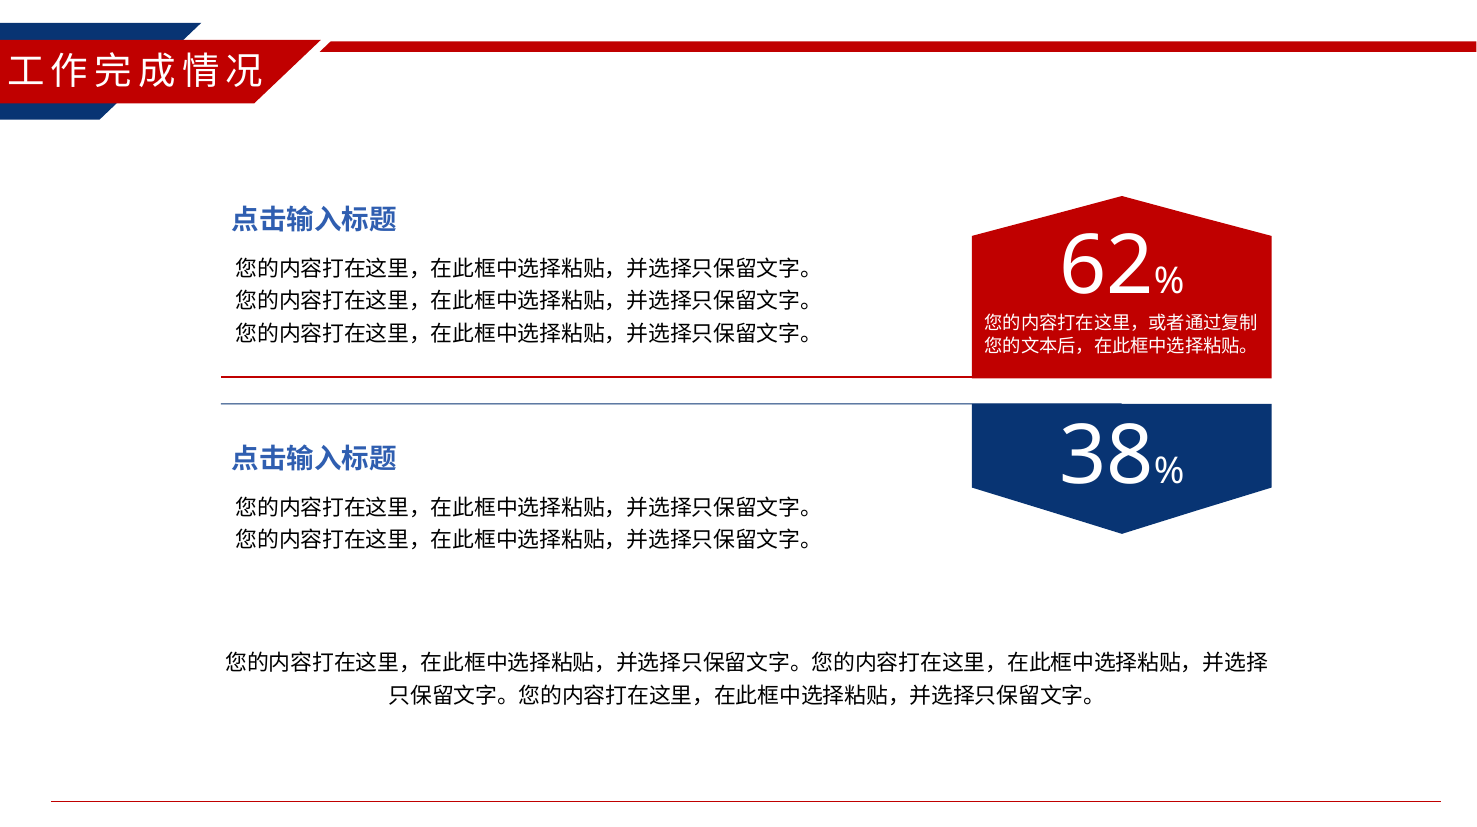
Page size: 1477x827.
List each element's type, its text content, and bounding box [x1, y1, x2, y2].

text_box 您的内容打在这里，在此框中选择粘贴，并选择只保留文字。您的内容打在这里，在此框中选择粘贴，并选择只保留文字。您的内容打在这里，在此框中选择粘贴，并选择只保留文字。 [208, 636, 1287, 788]
text_box 工作完成情况 [0, 39, 418, 99]
text_box 您的内容打在这里，在此框中选择粘贴，并选择只保留文字。您的内容打在这里，在此框中选择粘贴，并选择只保留文字。 [220, 479, 854, 593]
text_box 您的内容打在这里，在此框中选择粘贴，并选择只保留文字。您的内容打在这里，在此框中选择粘贴，并选择只保留文字。 您的内容打在这里，在此框中选择粘贴，并选择只保留文字。 [220, 240, 854, 376]
text_box 点击输入标题 [220, 196, 557, 240]
text_box 38% [971, 403, 1272, 534]
text_box [0, 21, 204, 38]
text_box 点击输入标题 [220, 435, 557, 479]
text_box [0, 105, 117, 121]
text_box [0, 99, 261, 105]
text_box [418, 40, 1477, 54]
text_box 您的内容打在这里，在此框中选择粘贴，并选择只保留文字。您的内容打在这里，在此框中选择粘贴，并选择只保留文字。 您的内容打在这里，在此框中选择粘贴，并选择只保留文字。 [220, 378, 854, 387]
text_box 62% 您的内容打在这里，或者通过复制您的文本后，在此框中选择粘贴。 [971, 196, 1272, 379]
